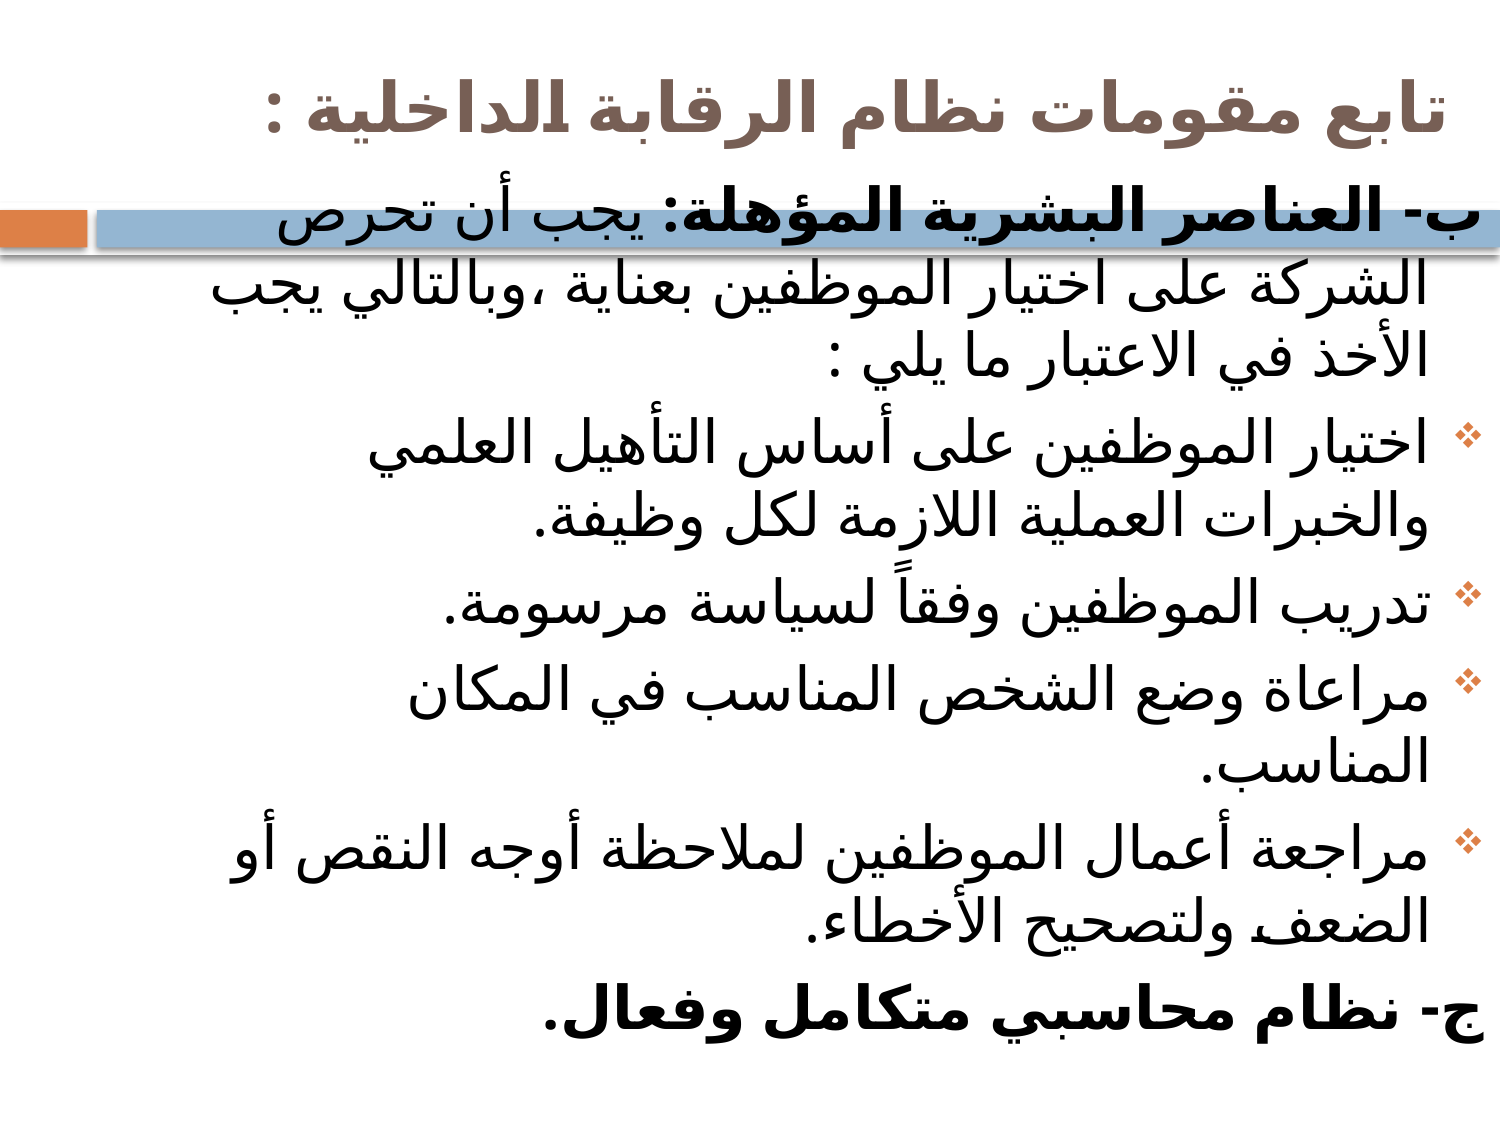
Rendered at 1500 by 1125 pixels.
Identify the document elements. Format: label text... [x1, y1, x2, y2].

title تابع مقومات نظام الرقابة الداخلية : [235, 45, 1466, 164]
list ب- العناصر البشرية المؤهلة: يجب أن تحرص الشركة على اختيار الموظفين بعناية ،وبالتالي يجب الأخذ في الاعتبار ما يلي : اختيار الموظفين على أساس التأهيل العلمي والخبرات العملية اللازمة لكل وظيفة. تدريب الموظفين وفقاً لسياسة مرسومة. مراعاة وضع الشخص المناسب في المكان المناسب. مراجعة أعمال الموظفين لملاحظة أوجه النقص أو الضعف ولتصحيح الأخطاء. ج- نظام محاسبي متكامل وفعال. [175, 164, 1500, 1079]
